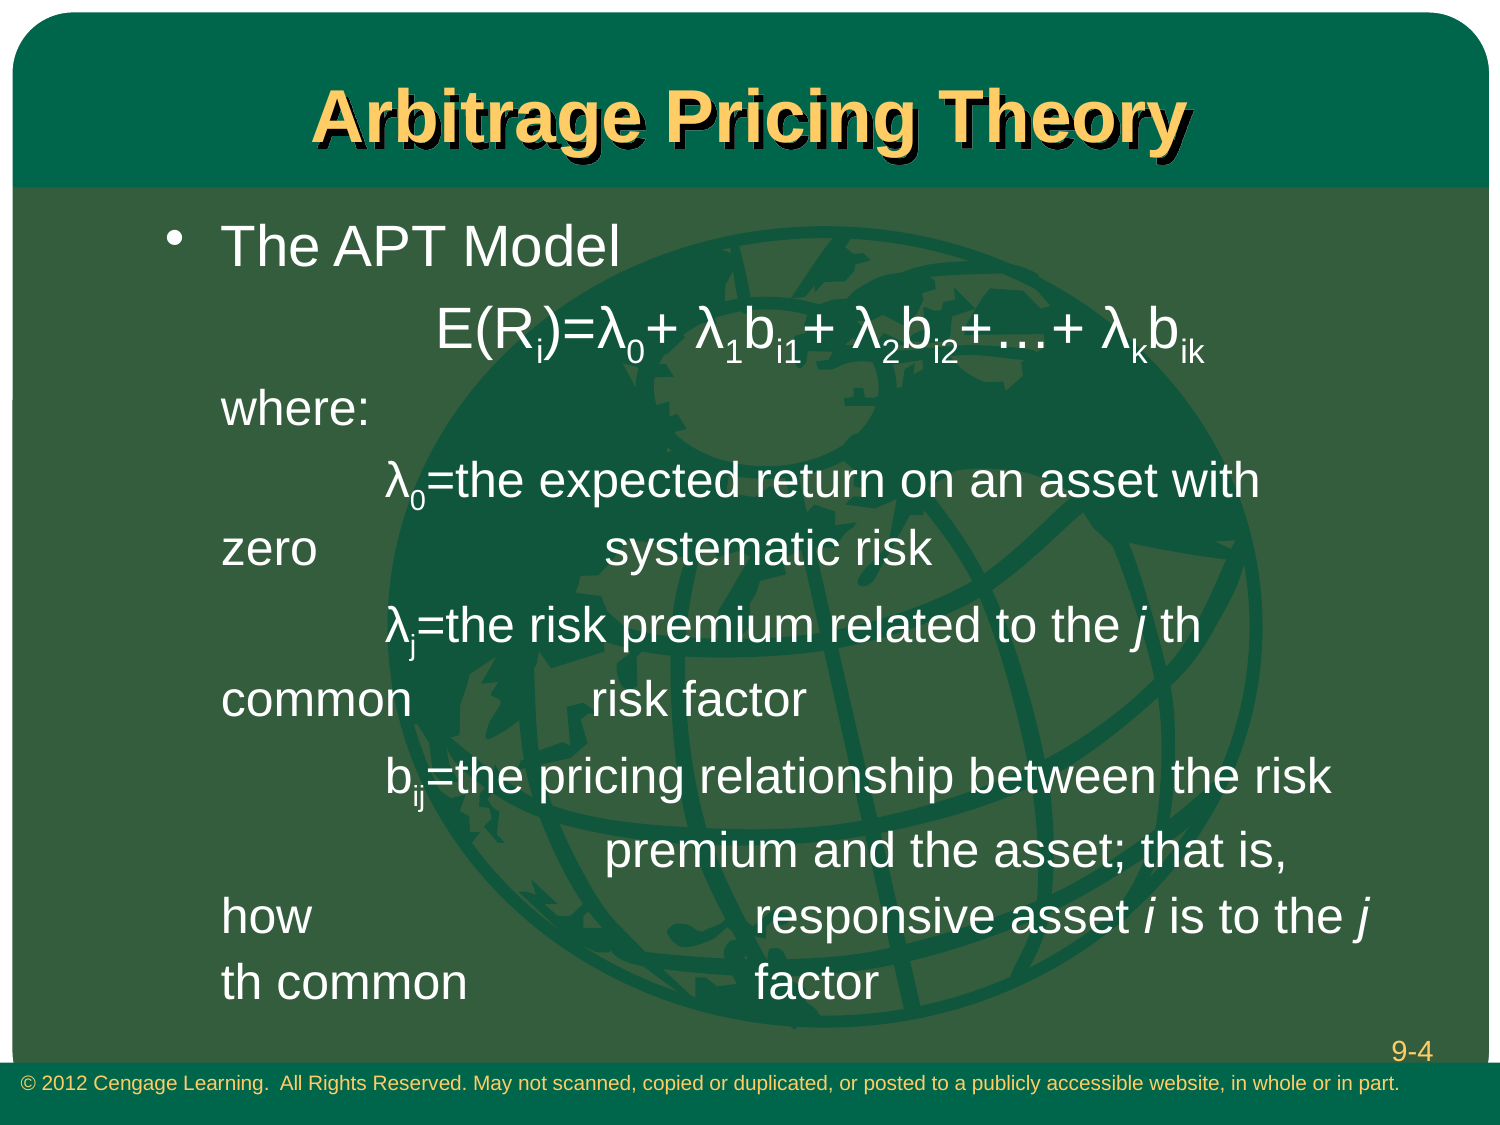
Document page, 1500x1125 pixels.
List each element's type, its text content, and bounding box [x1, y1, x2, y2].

slide_number 9-4 [1325, 1025, 1500, 1062]
footer © 2012 Cengage Learning. All Rights Reserved. May not scanned, copied or duplicated, or posted to a publicly accessible website, in whole or in part. [0, 1062, 1500, 1125]
title Arbitrage Pricing Theory [0, 31, 1500, 165]
list The APT Model E(Ri)=λ0+ λ1bi1+ λ2bi2+…+ λkbik where: λ0=the expected return on an asset with zero systematic risk λj=the risk premium related to the j th common risk factor bij=the pricing relationship between the risk premium and the asset; that is, how responsive asset i is to the j th common factor [150, 209, 1388, 1000]
